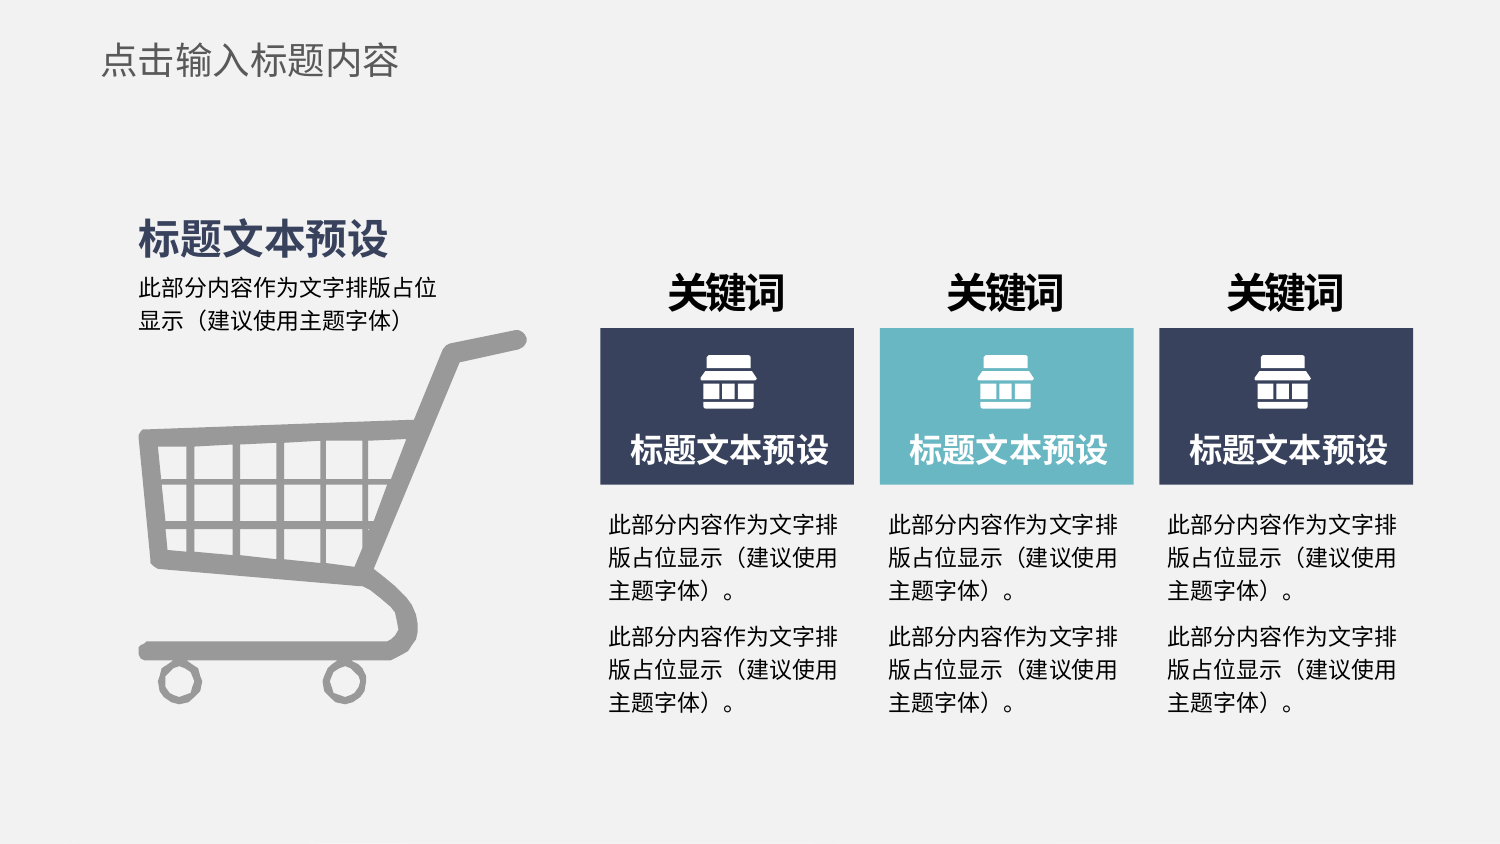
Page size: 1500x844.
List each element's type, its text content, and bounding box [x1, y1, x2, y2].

text_box [136, 376, 457, 707]
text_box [1152, 266, 1419, 725]
text_box 点击输入标题内容 [100, 28, 450, 91]
text_box [465, 328, 529, 364]
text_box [138, 212, 461, 367]
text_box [873, 266, 1140, 725]
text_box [593, 266, 860, 725]
